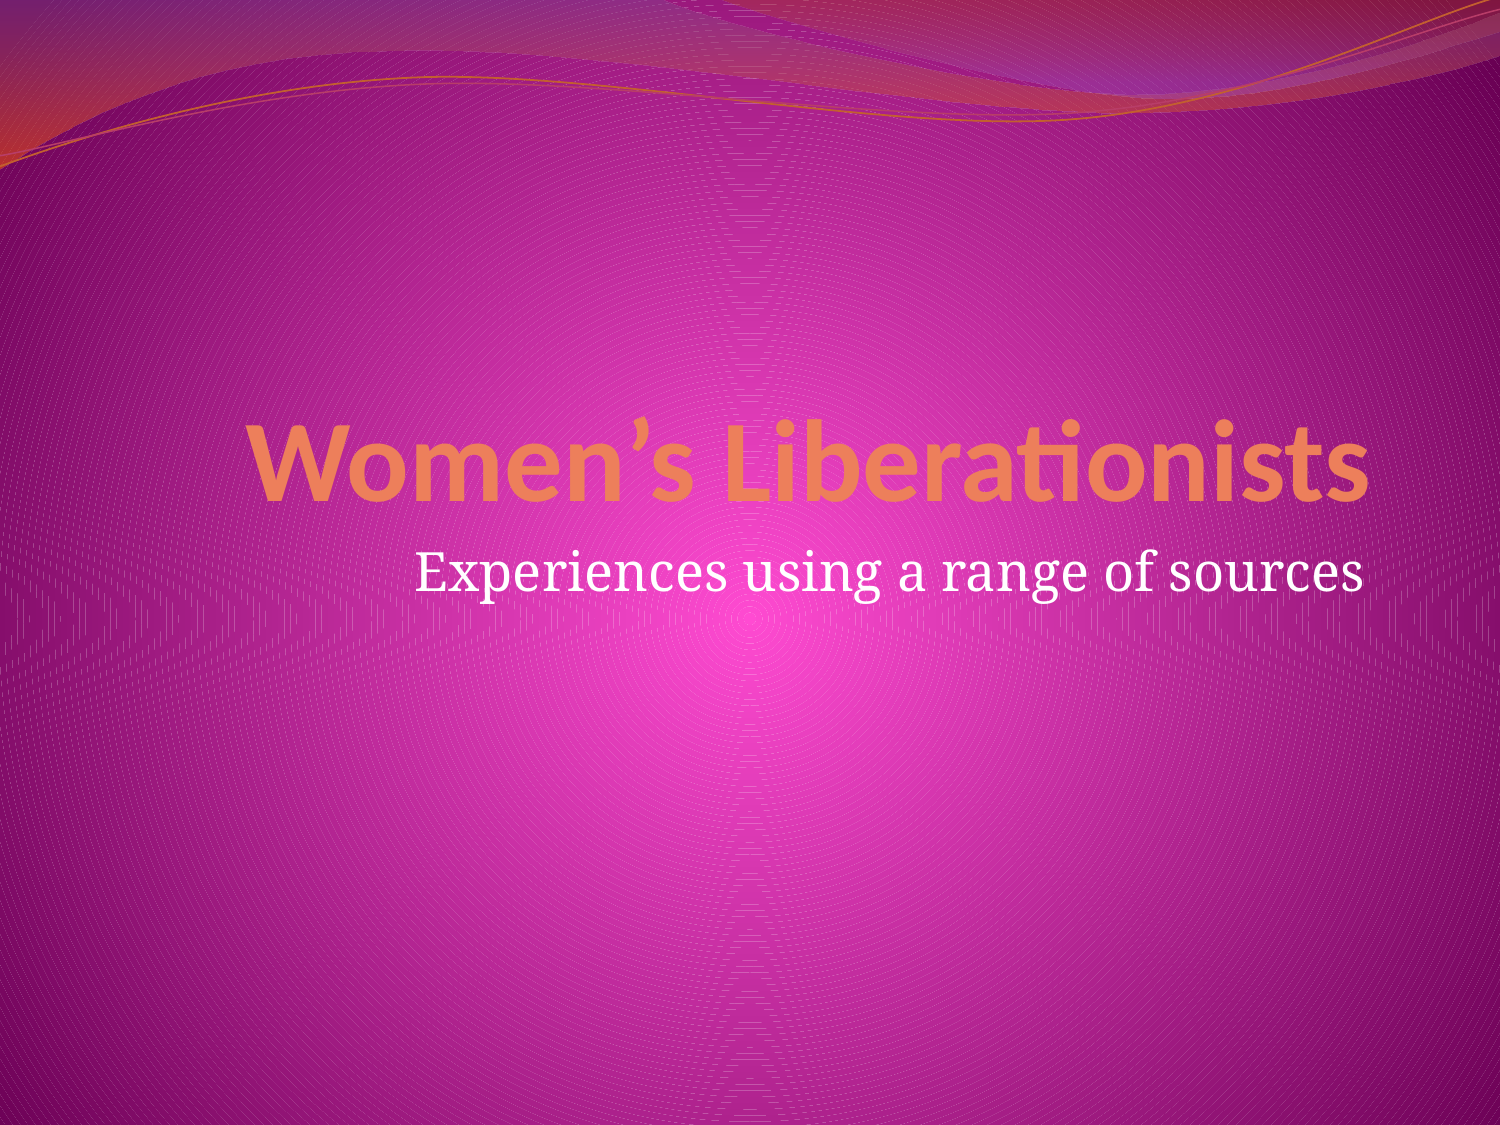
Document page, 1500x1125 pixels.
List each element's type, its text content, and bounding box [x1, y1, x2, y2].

subtitle Experiences using a range of sources [87, 529, 1376, 818]
title Women’s Liberationists [87, 224, 1376, 525]
